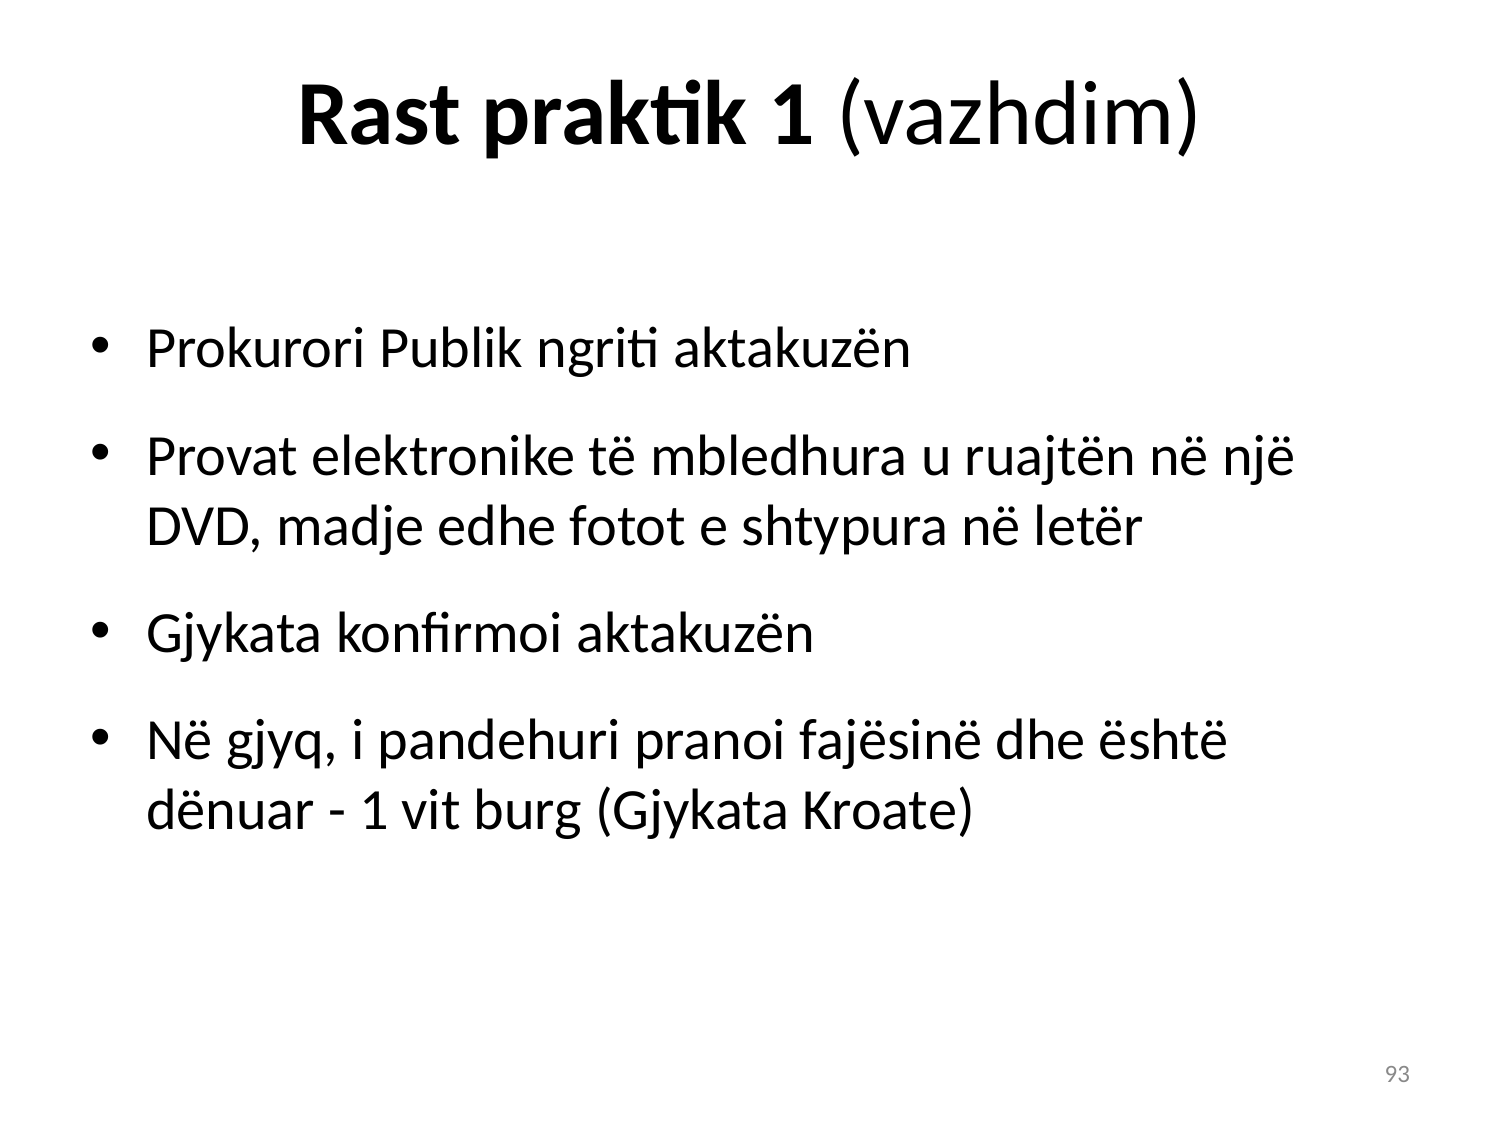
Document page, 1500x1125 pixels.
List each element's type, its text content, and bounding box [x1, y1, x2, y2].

list Prokurori Publik ngriti aktakuzën Provat elektronike të mbledhura u ruajtën në një DVD, madje edhe fotot e shtypura në letër Gjykata konfirmoi aktakuzën Në gjyq, i pandehuri pranoi fajësinë dhe është dënuar - 1 vit burg (Gjykata Kroate) [75, 302, 1425, 1005]
title Rast praktik 1 (vazhdim) [75, 45, 1425, 187]
slide_number 93 [1074, 1042, 1425, 1103]
